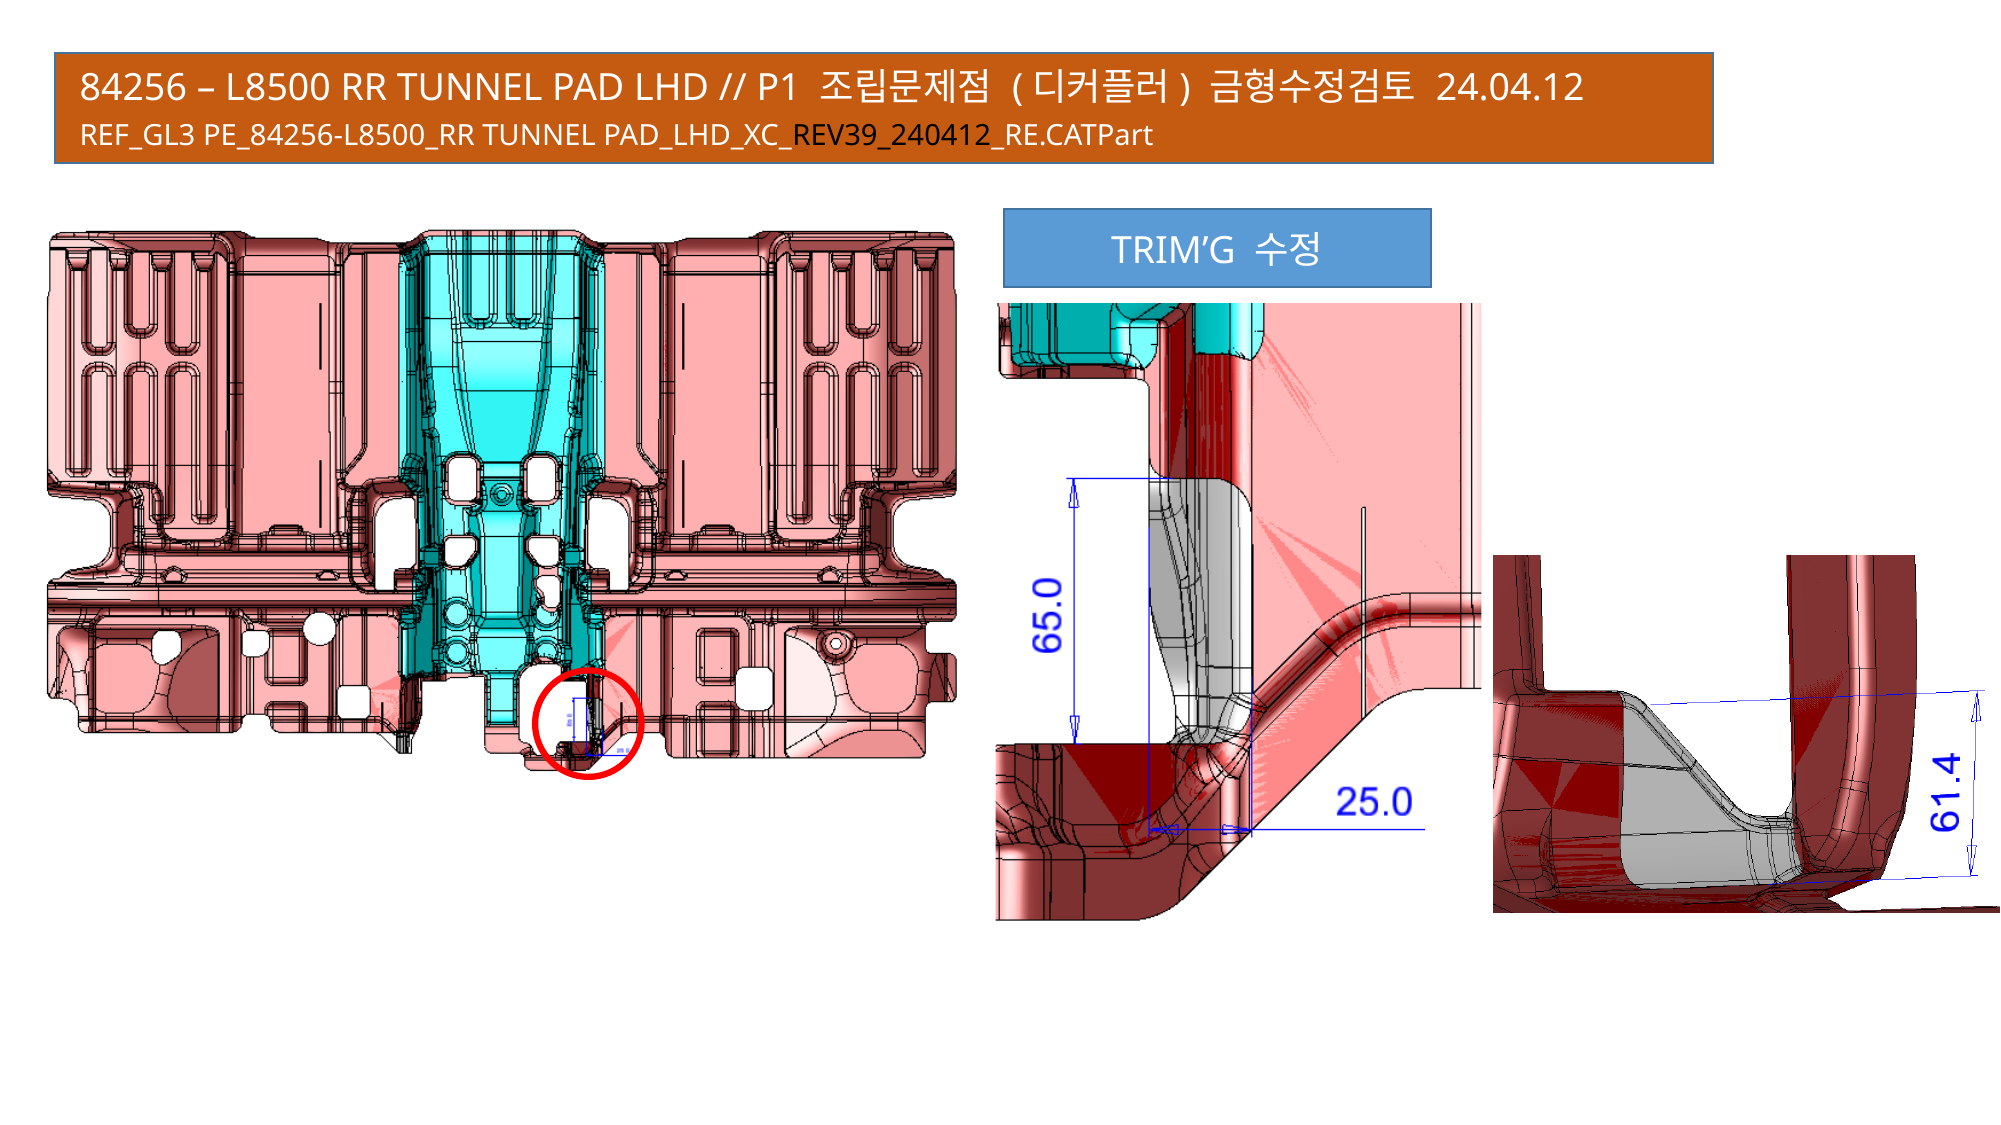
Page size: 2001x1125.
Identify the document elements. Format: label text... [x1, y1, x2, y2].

picture [23, 208, 974, 786]
picture [1493, 555, 2000, 913]
text_box TRIM’G 수정 [1003, 208, 1432, 288]
picture [995, 303, 1482, 999]
text_box 84256 – L8500 RR TUNNEL PAD LHD // P1 조립문제점 (디커플러) 금형수정검토 24.04.12 REF_GL3 PE_84256-L8500_RR TUNNEL PAD_LHD_XC_REV39_240412_RE.CATPart [54, 52, 1714, 164]
